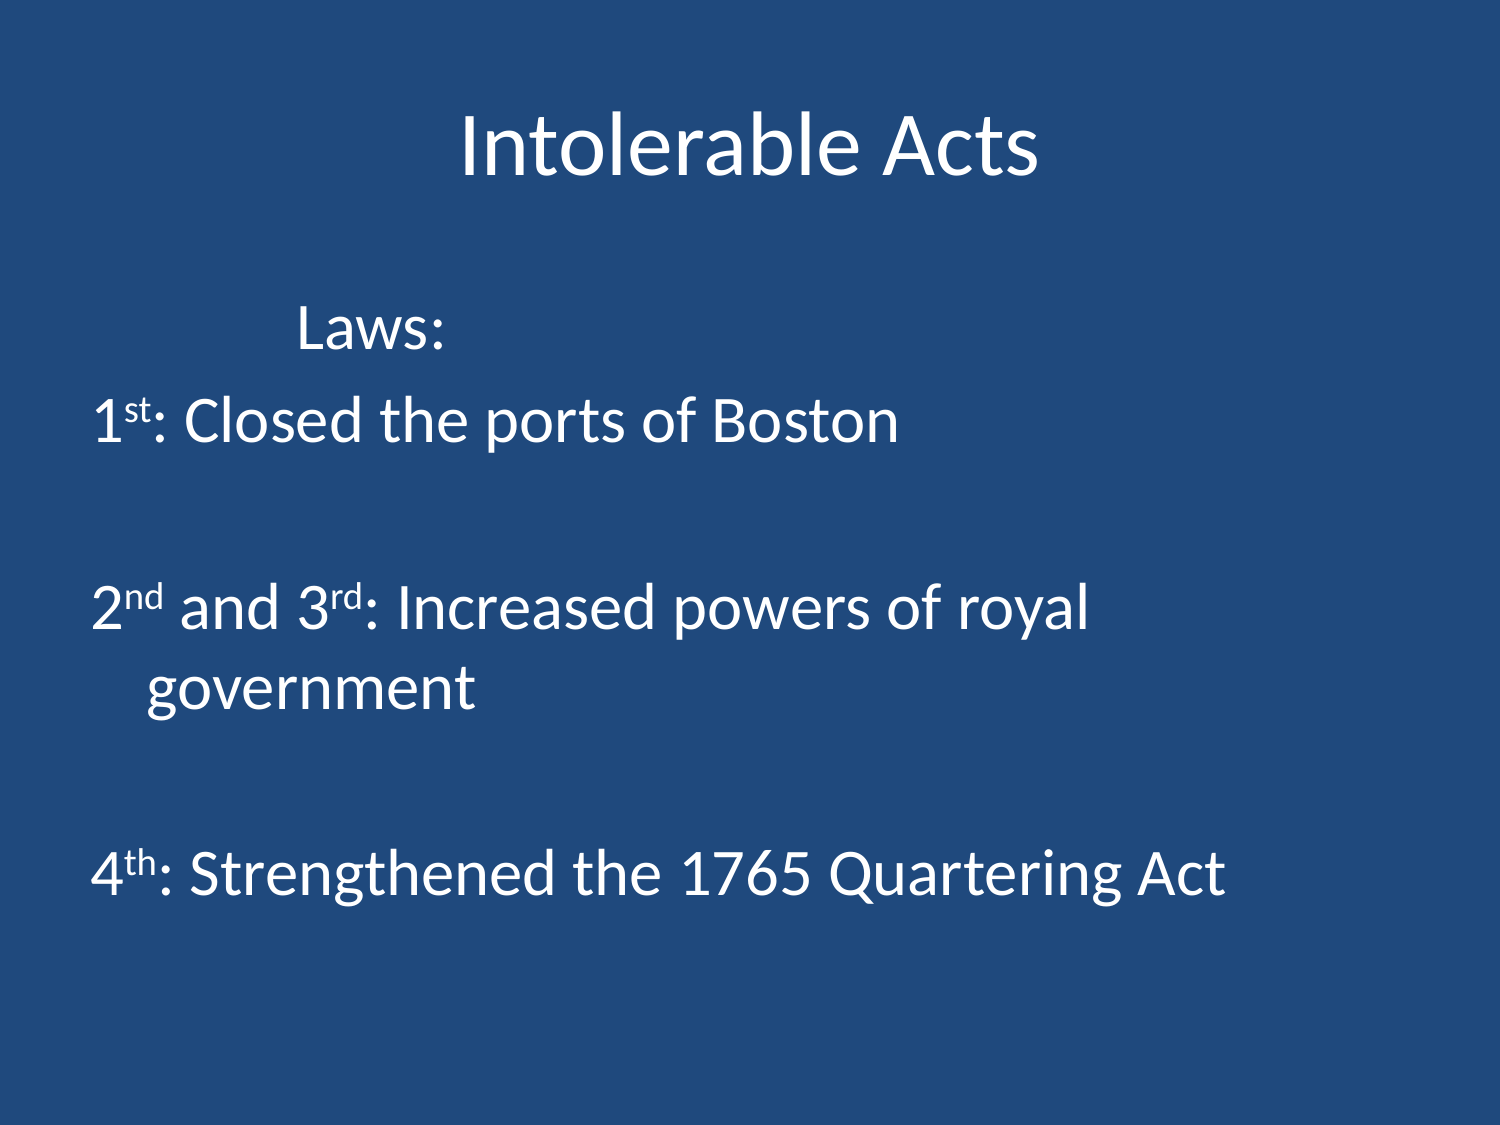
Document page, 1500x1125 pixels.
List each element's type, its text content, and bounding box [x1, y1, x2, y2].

title Intolerable Acts [75, 45, 1425, 233]
list Laws: 1st: Closed the ports of Boston 2nd and 3rd: Increased powers of royal government 4th: Strengthened the 1765 Quartering Act [75, 275, 1425, 1018]
